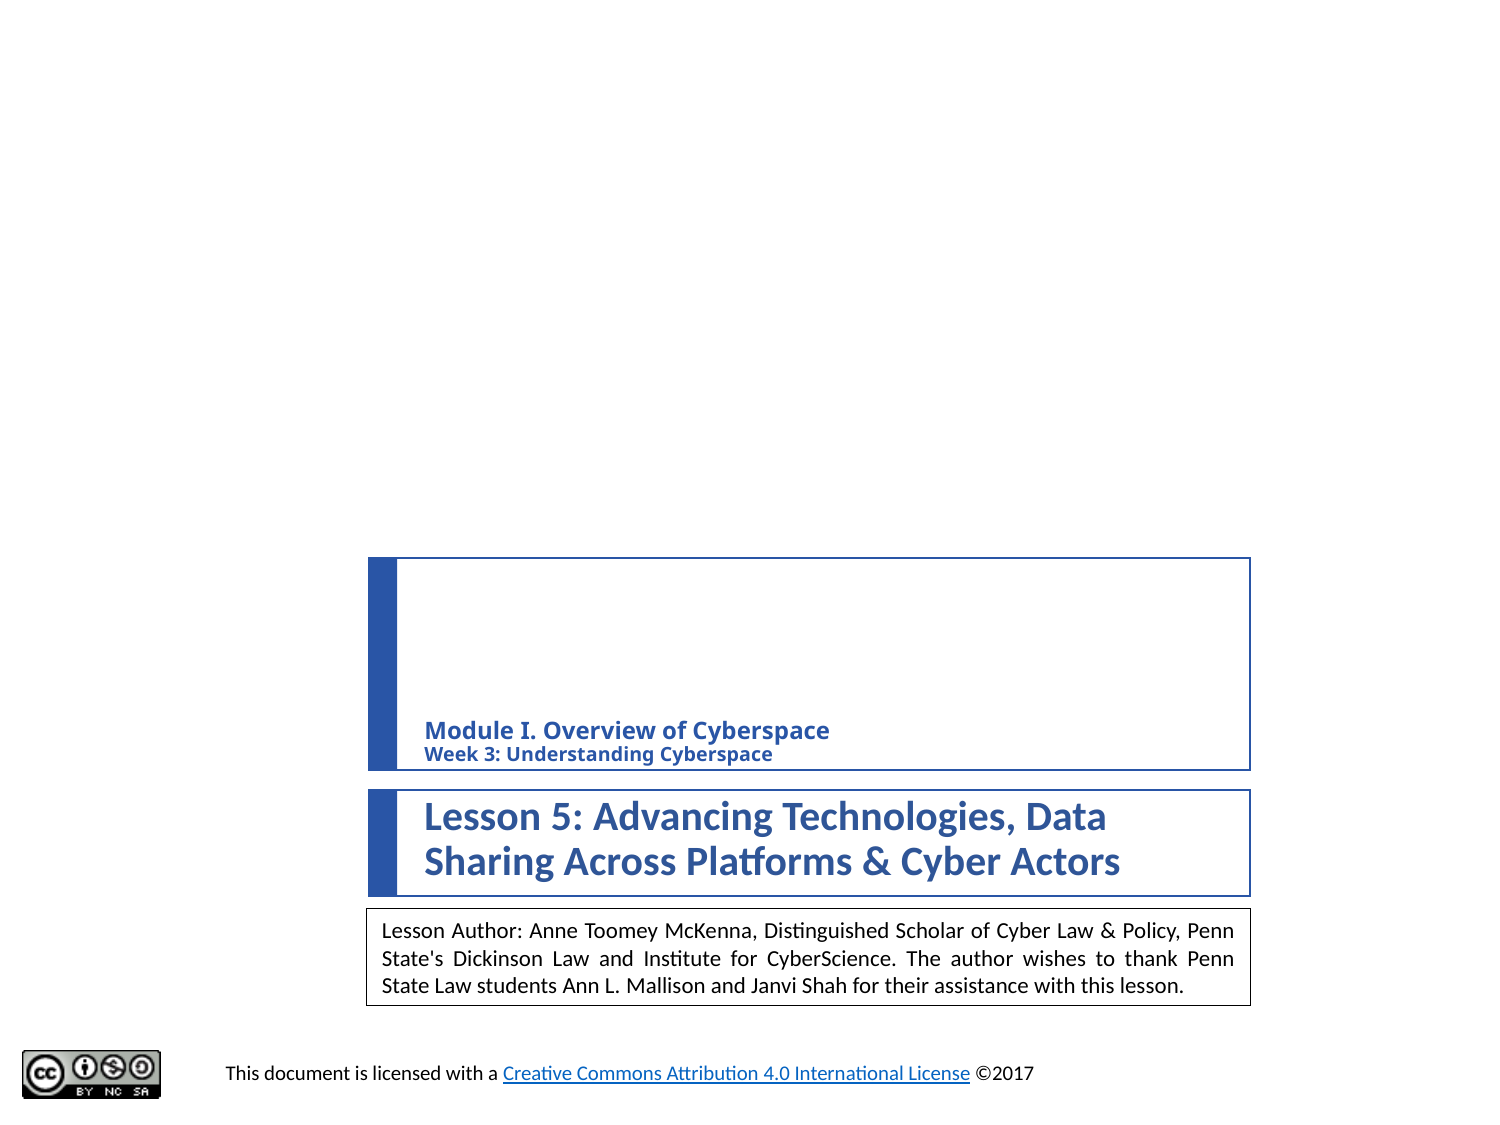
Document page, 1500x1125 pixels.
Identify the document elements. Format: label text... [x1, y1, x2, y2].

picture [22, 1050, 161, 1099]
title Module I. Overview of Cyberspace Week 3: Understanding Cyberspace [409, 657, 1208, 774]
list Lesson 5: Advancing Technologies, Data Sharing Across Platforms & Cyber Actors [409, 819, 1229, 859]
text_box Lesson Author: Anne Toomey McKenna, Distinguished Scholar of Cyber Law & Policy, Penn State's Dickinson Law and Institute for CyberScience. The author wishes to thank Penn State Law students Ann L. Mallison and Janvi Shah for their assistance with this lesson. [366, 908, 1251, 1006]
